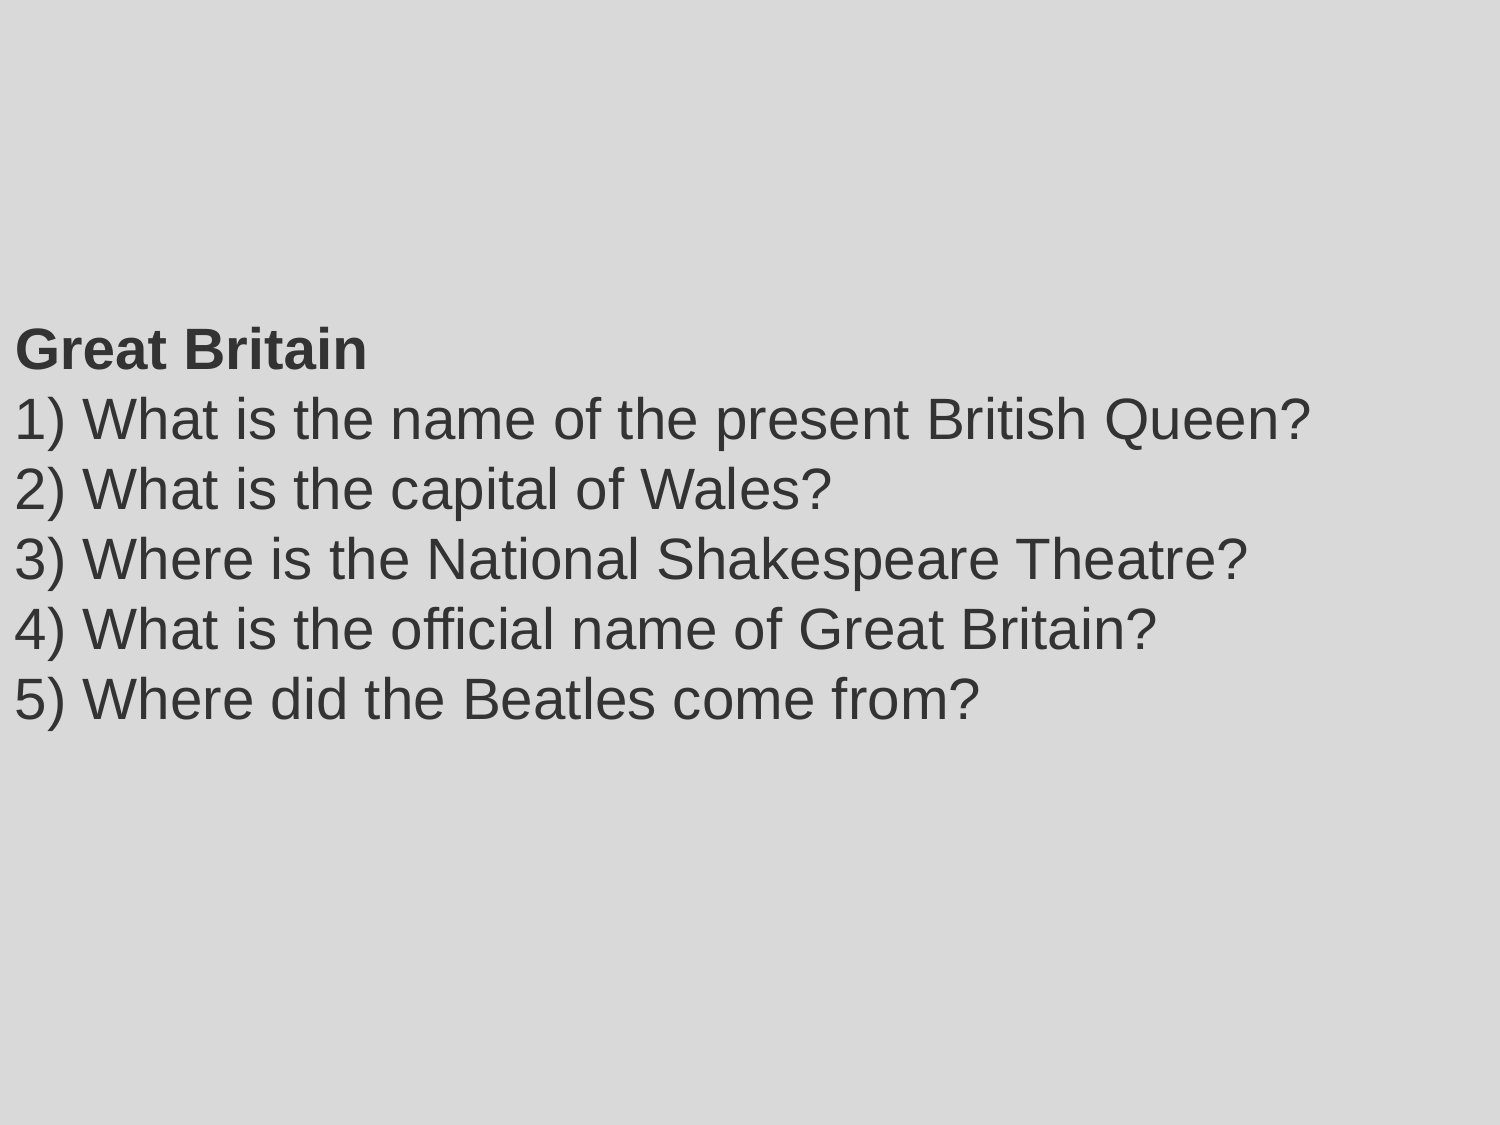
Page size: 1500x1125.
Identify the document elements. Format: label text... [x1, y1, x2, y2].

text_box Great Britain 1) What is the name of the present British Queen? 2) What is the capital of Wales? 3) Where is the National Shakespeare Theatre? 4) What is the official name of Great Britain? 5) Where did the Beatles come from? [0, 304, 1500, 739]
